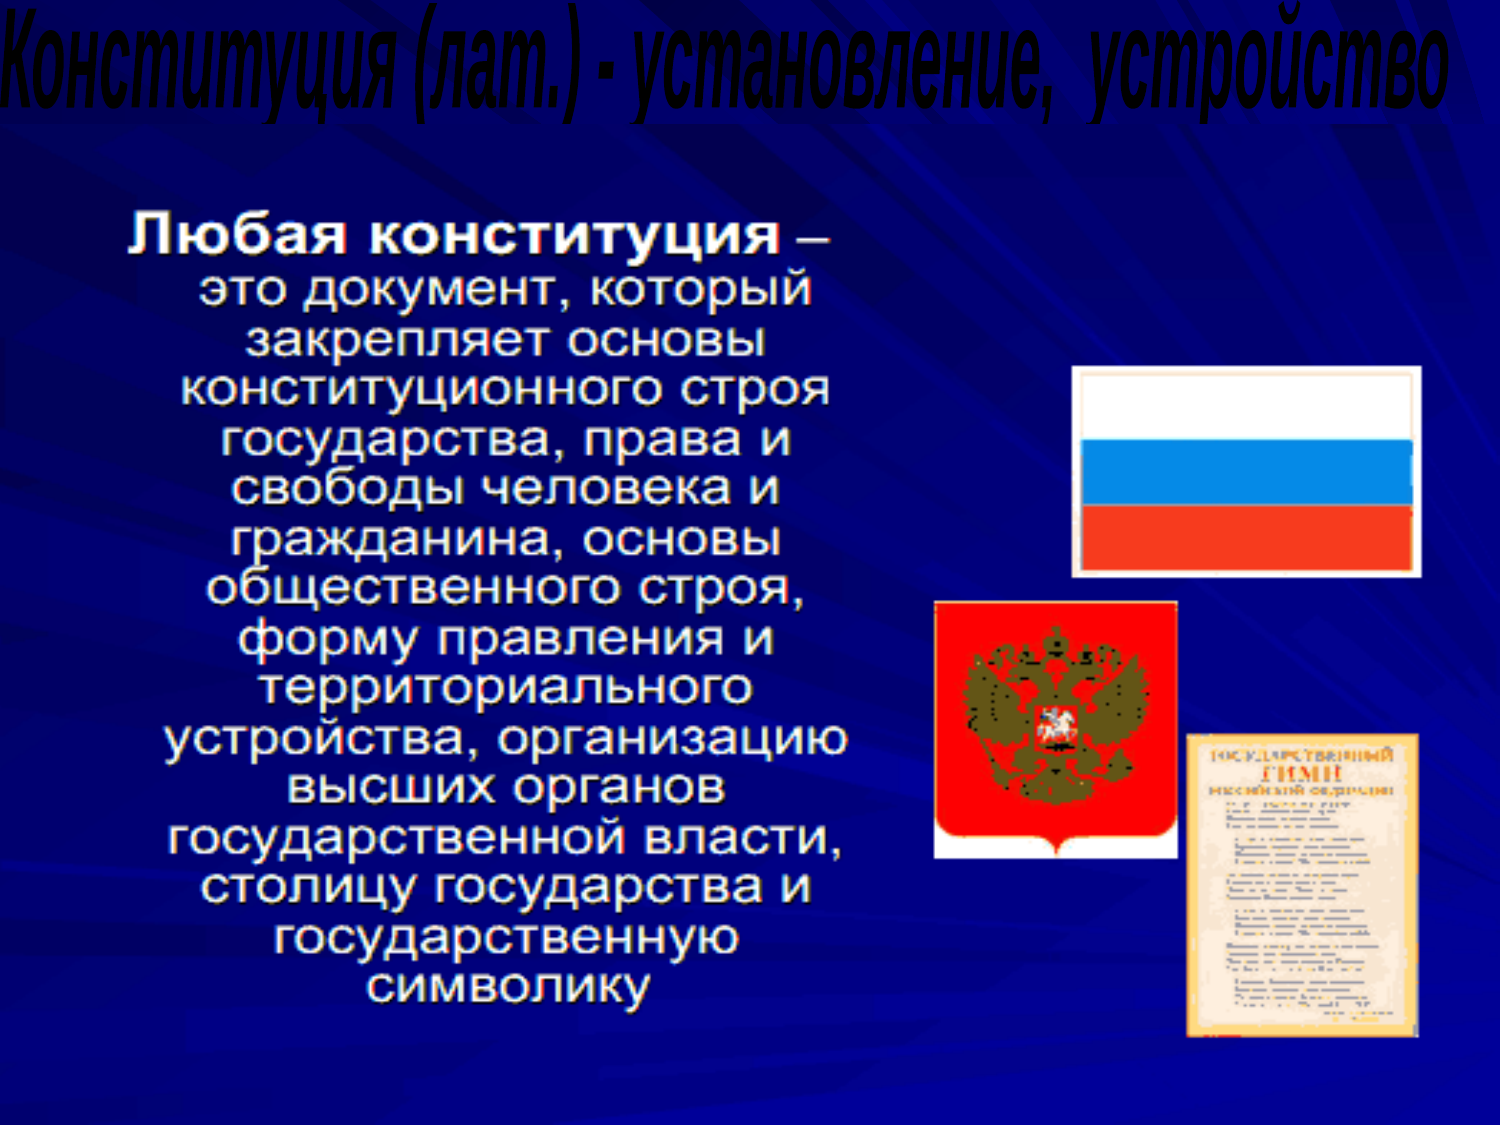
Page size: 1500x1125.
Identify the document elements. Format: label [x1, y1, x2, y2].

picture [0, 124, 1500, 1125]
